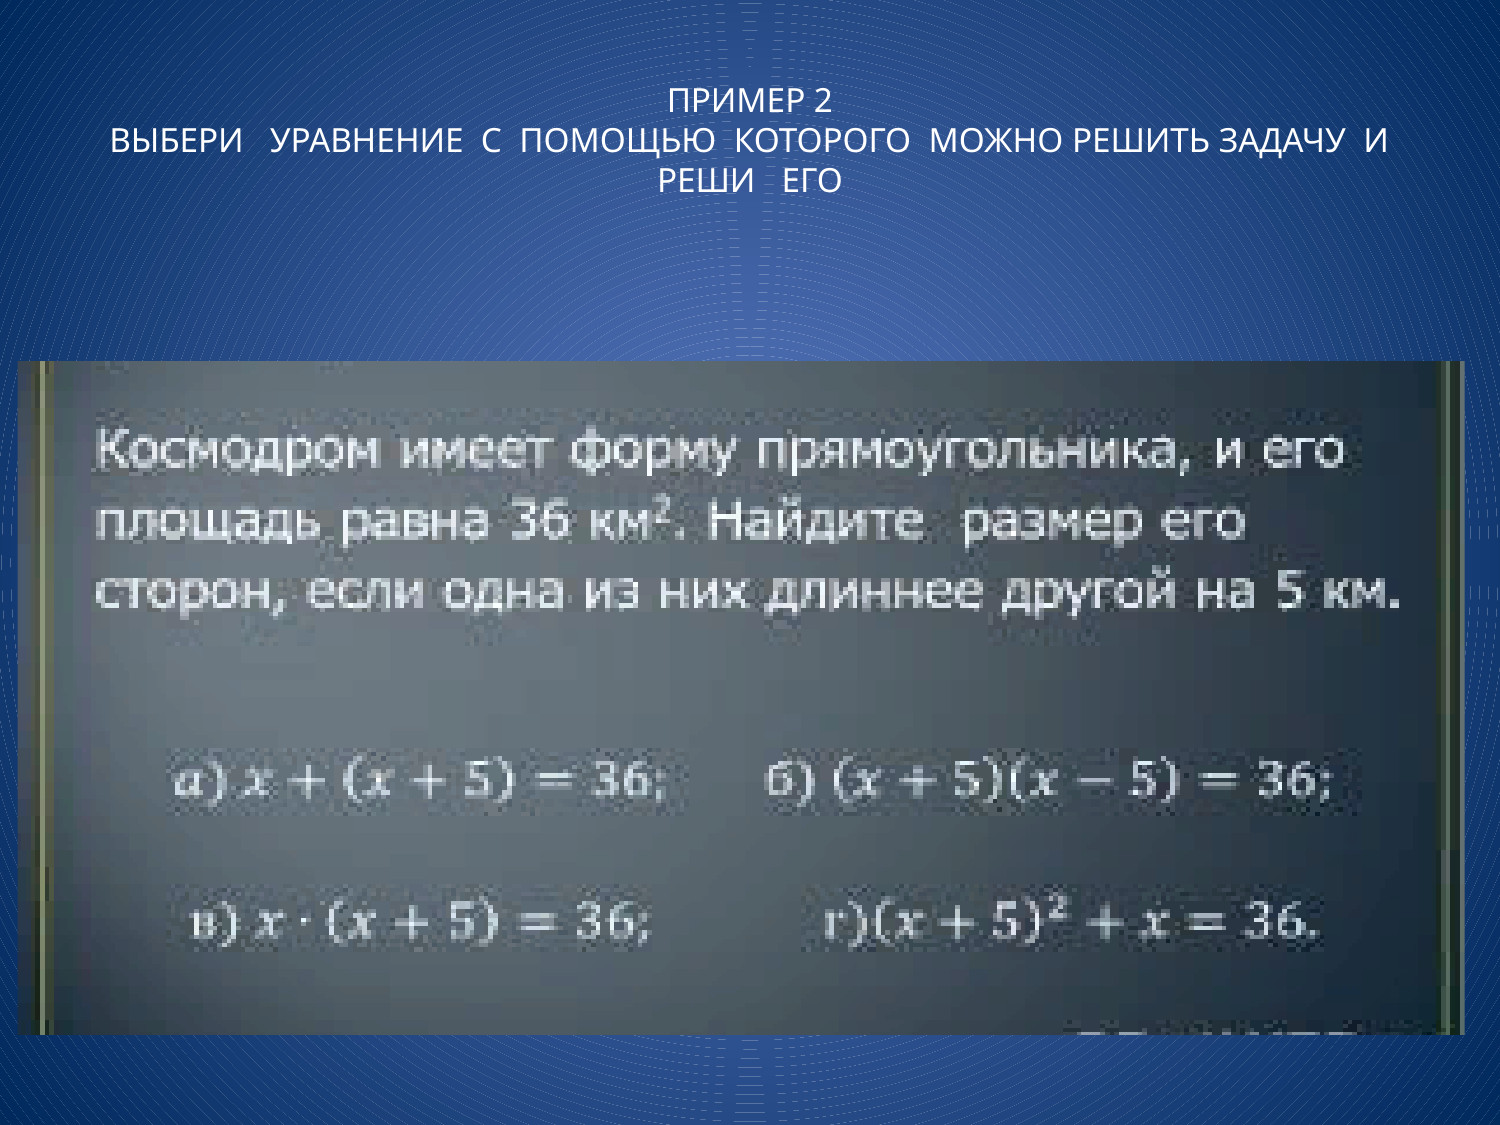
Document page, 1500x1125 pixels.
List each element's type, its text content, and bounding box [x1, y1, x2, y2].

picture [17, 361, 1465, 1036]
title ПРИМЕР 2 ВЫБЕРИ УРАВНЕНИЕ С ПОМОЩЬЮ КОТОРОГО МОЖНО РЕШИТЬ ЗАДАЧУ И РЕШИ ЕГО [75, 45, 1425, 233]
